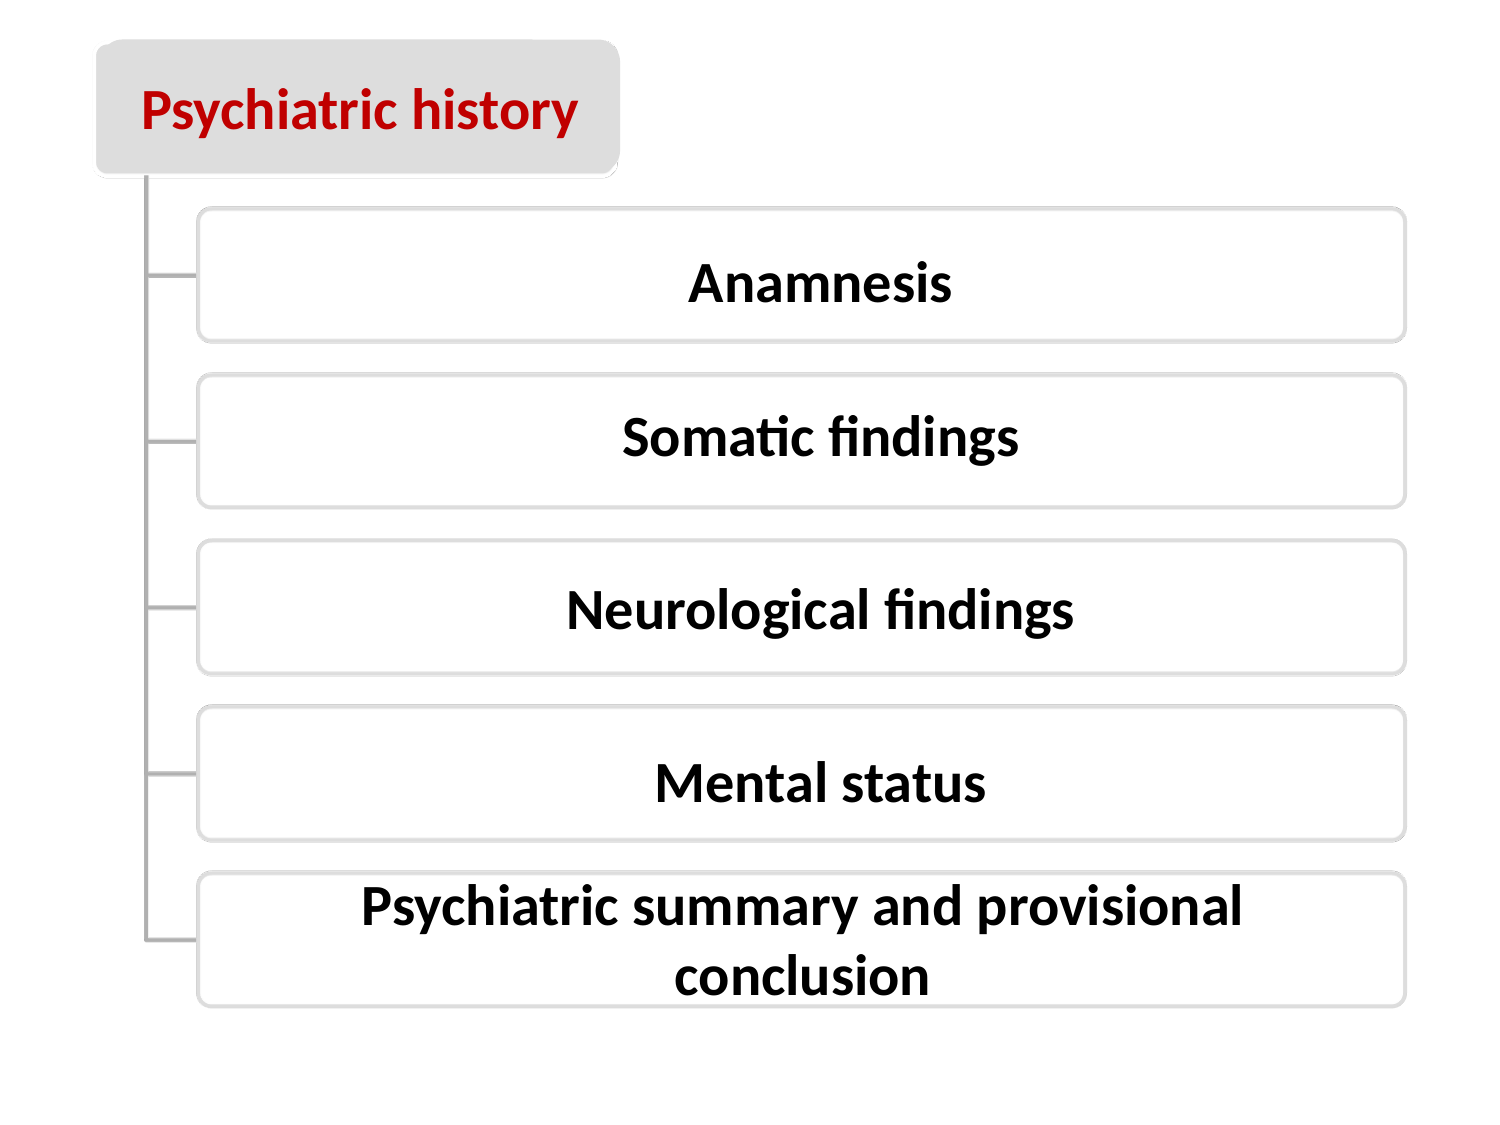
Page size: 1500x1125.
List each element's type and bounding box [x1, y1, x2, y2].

text_box [218, 231, 1389, 985]
list [72, 39, 1426, 1009]
